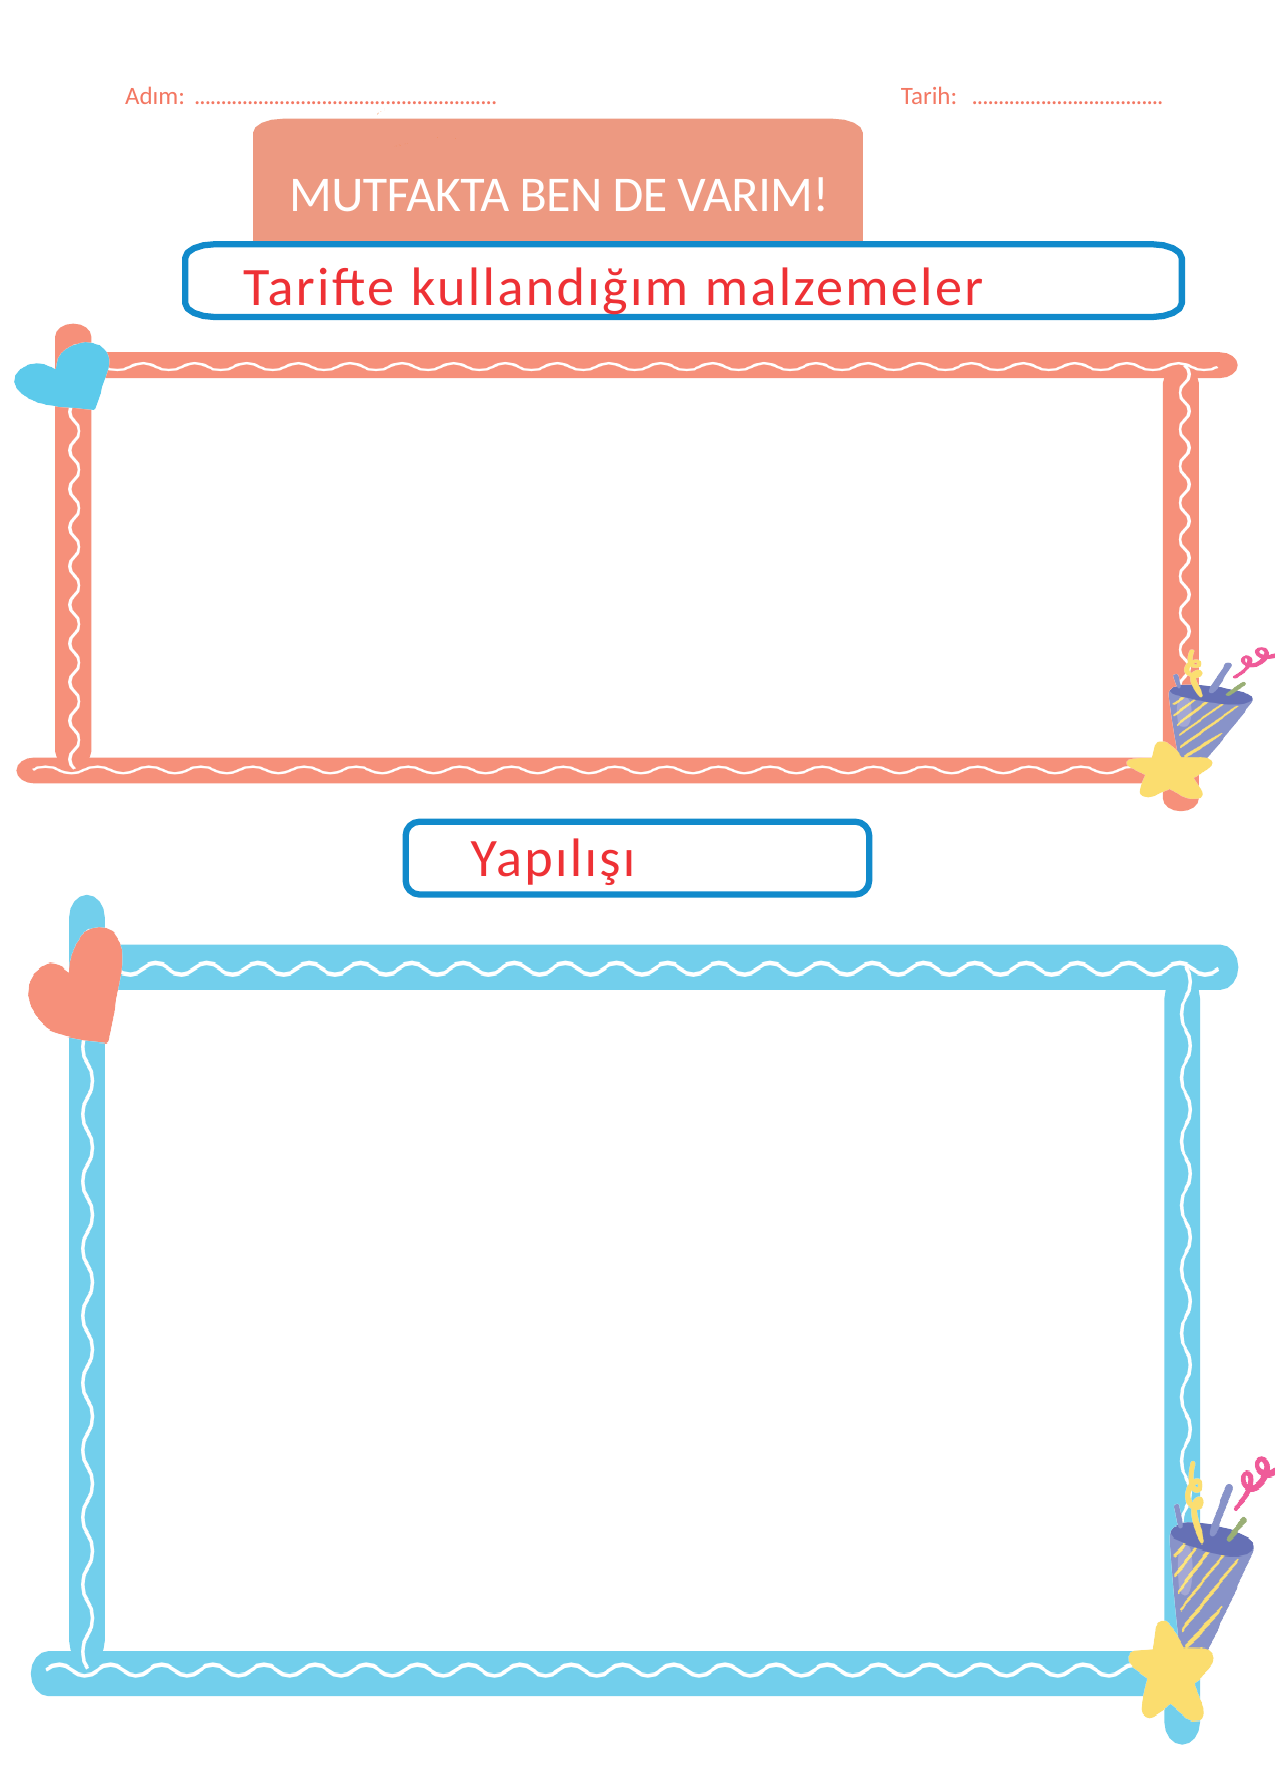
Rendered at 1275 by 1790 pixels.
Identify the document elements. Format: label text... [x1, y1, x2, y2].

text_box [28, 894, 1275, 1745]
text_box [178, 108, 1189, 321]
text_box Yapılışı [455, 821, 1101, 893]
text_box Adım: ......................................................... [122, 77, 505, 110]
text_box Tarih: .................................... [898, 77, 1171, 107]
text_box [405, 821, 455, 893]
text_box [14, 323, 1275, 812]
